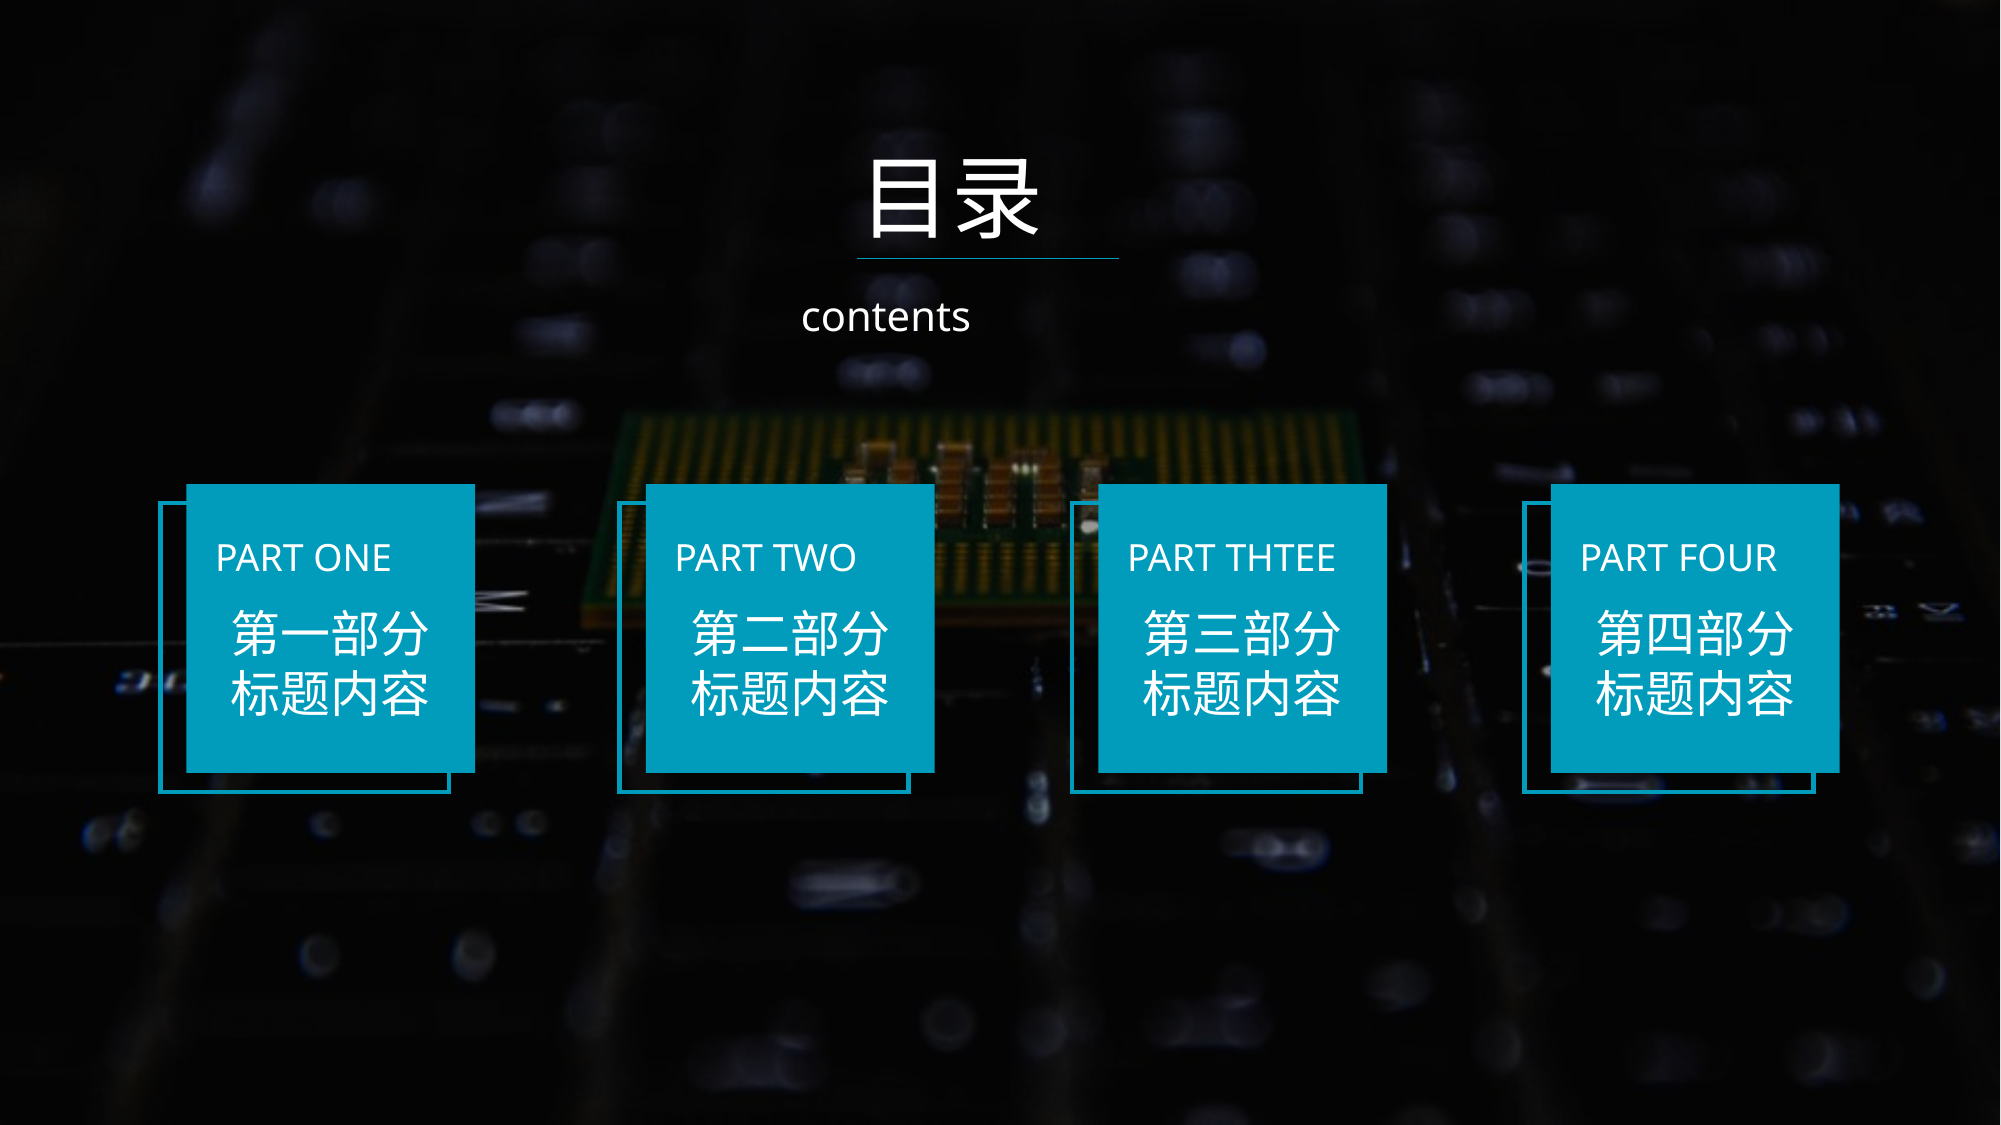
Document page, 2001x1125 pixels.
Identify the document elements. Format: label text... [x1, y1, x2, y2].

text_box [1550, 483, 1841, 774]
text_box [1579, 533, 1812, 724]
text_box contents [800, 290, 1200, 341]
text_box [215, 533, 447, 724]
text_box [1126, 533, 1359, 724]
text_box [645, 483, 936, 774]
text_box 目录 [844, 131, 1132, 257]
text_box [159, 502, 450, 793]
text_box [1071, 502, 1362, 793]
text_box [185, 483, 476, 774]
text_box [619, 502, 909, 793]
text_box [674, 533, 906, 724]
text_box [0, 0, 2000, 1125]
text_box [1524, 502, 1815, 793]
text_box [1097, 483, 1388, 774]
